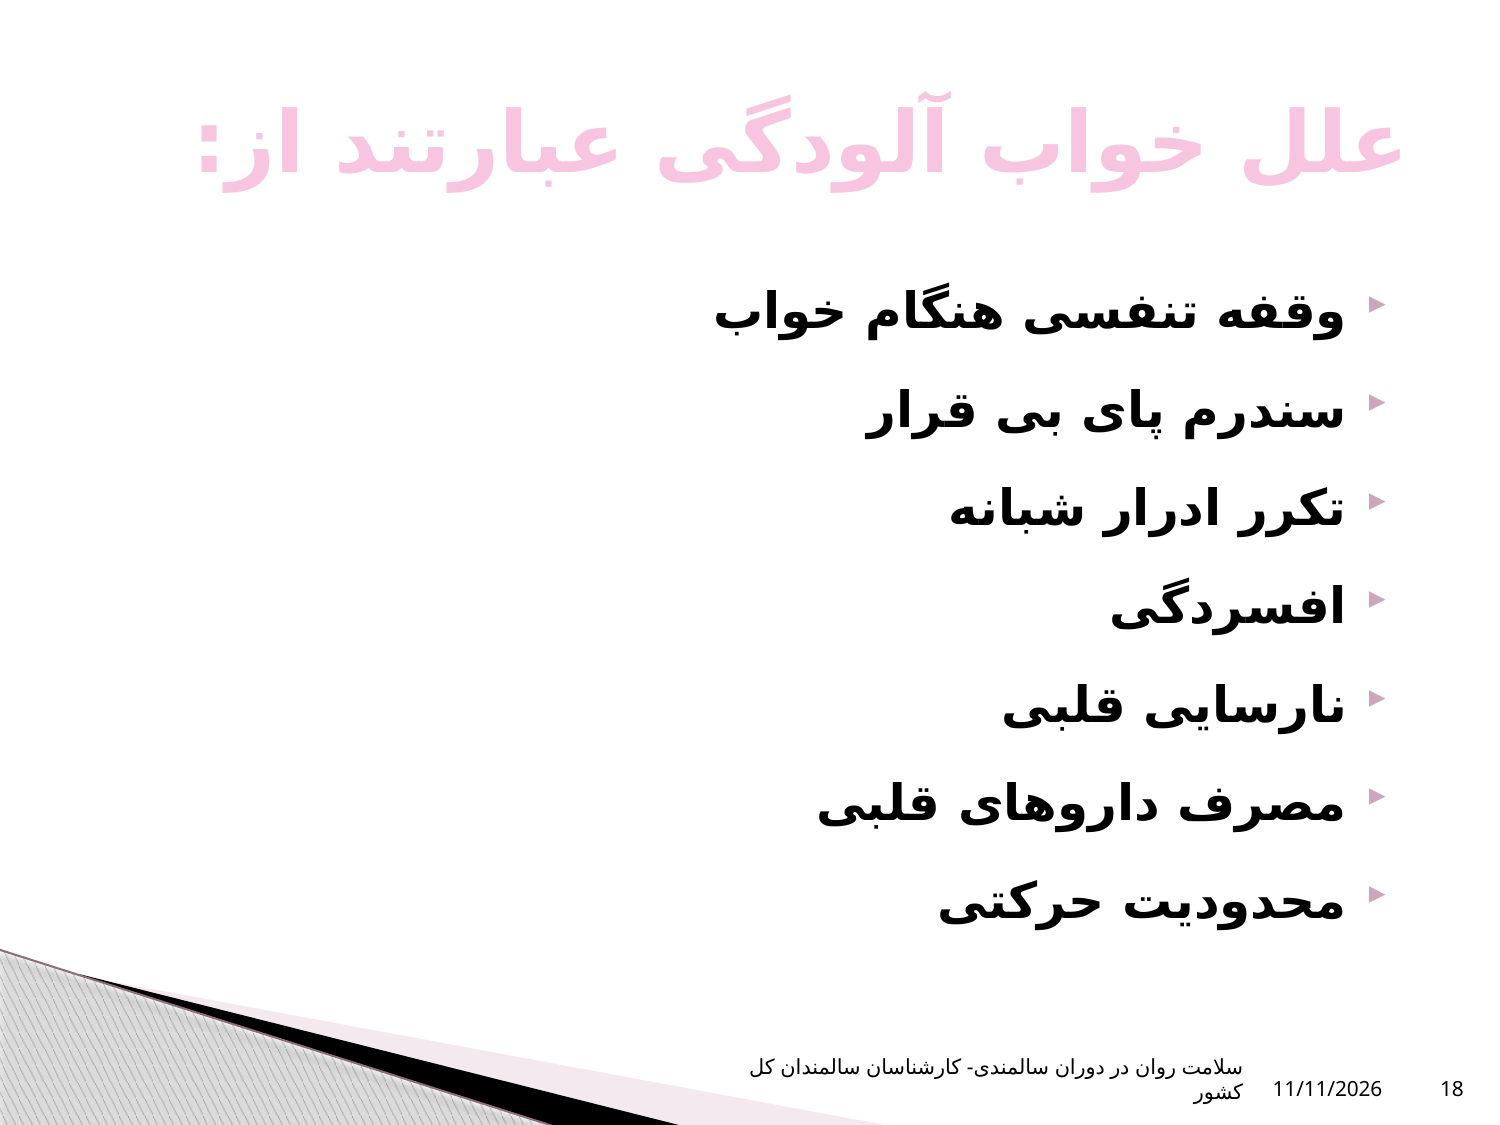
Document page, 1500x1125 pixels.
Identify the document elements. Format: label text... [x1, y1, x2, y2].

slide_number 18 [1418, 1051, 1479, 1112]
title علل خواب آلودگی عبارتند از: [75, 45, 1425, 233]
footer سلامت روان در دوران سالمندی- کارشناسان سالمندان کل کشور [718, 1051, 1258, 1112]
list وقفه تنفسی هنگام خواب سندرم پای بی قرار تکرر ادرار شبانه افسردگی نارسایی قلبی مصرف داروهای قلبی محدودیت حرکتی [75, 241, 1422, 986]
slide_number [1258, 1051, 1418, 1112]
